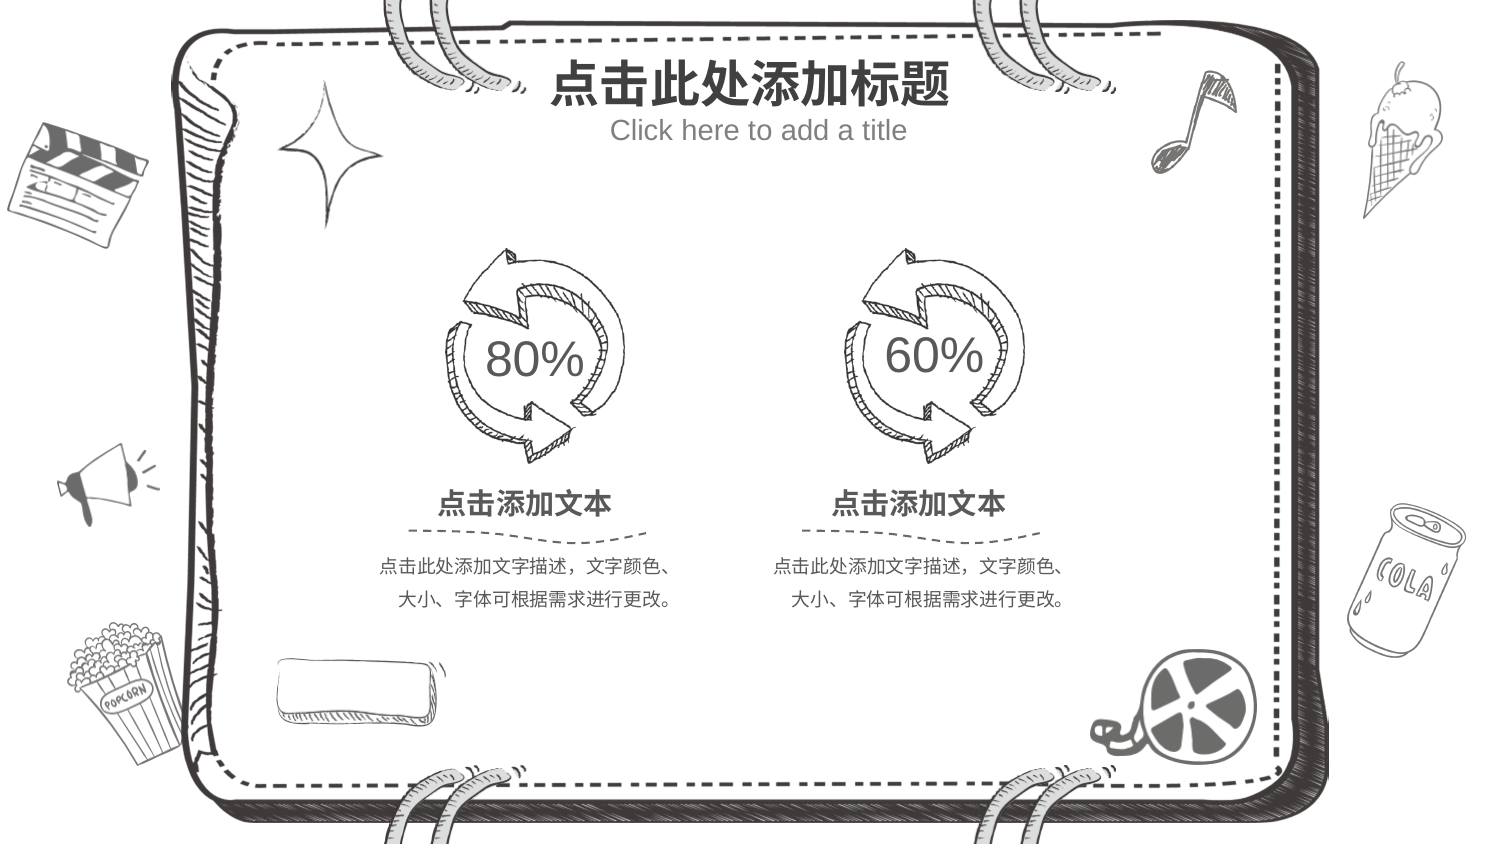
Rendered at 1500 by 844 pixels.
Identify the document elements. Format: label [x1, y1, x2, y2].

picture [66, 0, 1329, 844]
picture [1363, 61, 1443, 220]
text_box [445, 248, 625, 464]
picture [57, 443, 160, 527]
picture [1347, 503, 1466, 659]
text_box [844, 248, 1025, 464]
text_box [507, 45, 993, 155]
picture [7, 122, 149, 249]
